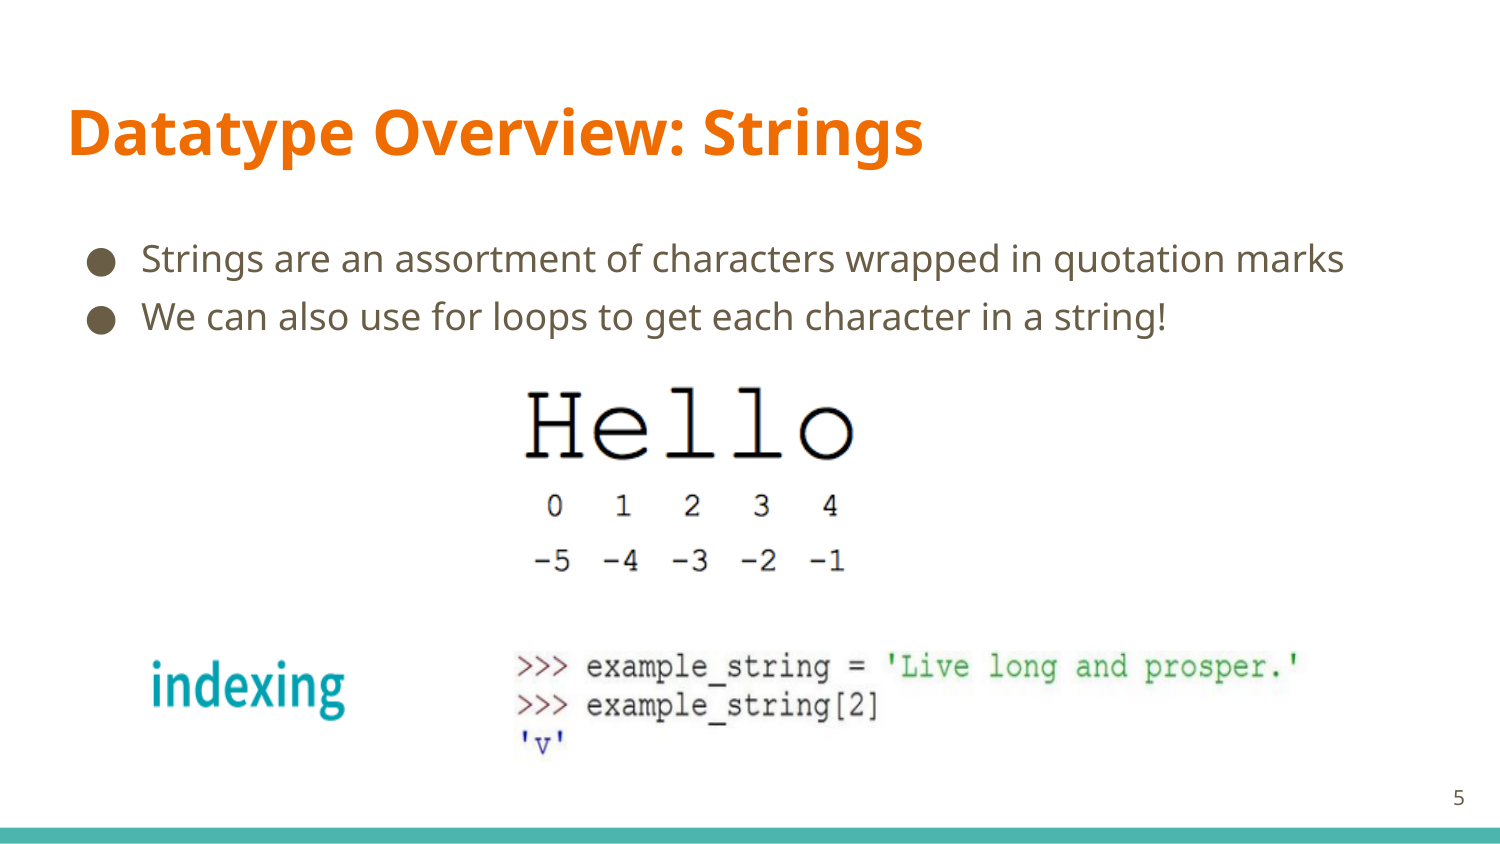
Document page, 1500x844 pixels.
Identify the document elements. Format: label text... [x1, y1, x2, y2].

picture [503, 354, 924, 590]
slide_number ‹#› [1389, 764, 1480, 830]
list Strings are an assortment of characters wrapped in quotation marks We can also use for loops to get each character in a string! [51, 209, 1449, 752]
title Datatype Overview: Strings [51, 72, 1449, 189]
picture [65, 605, 1324, 826]
